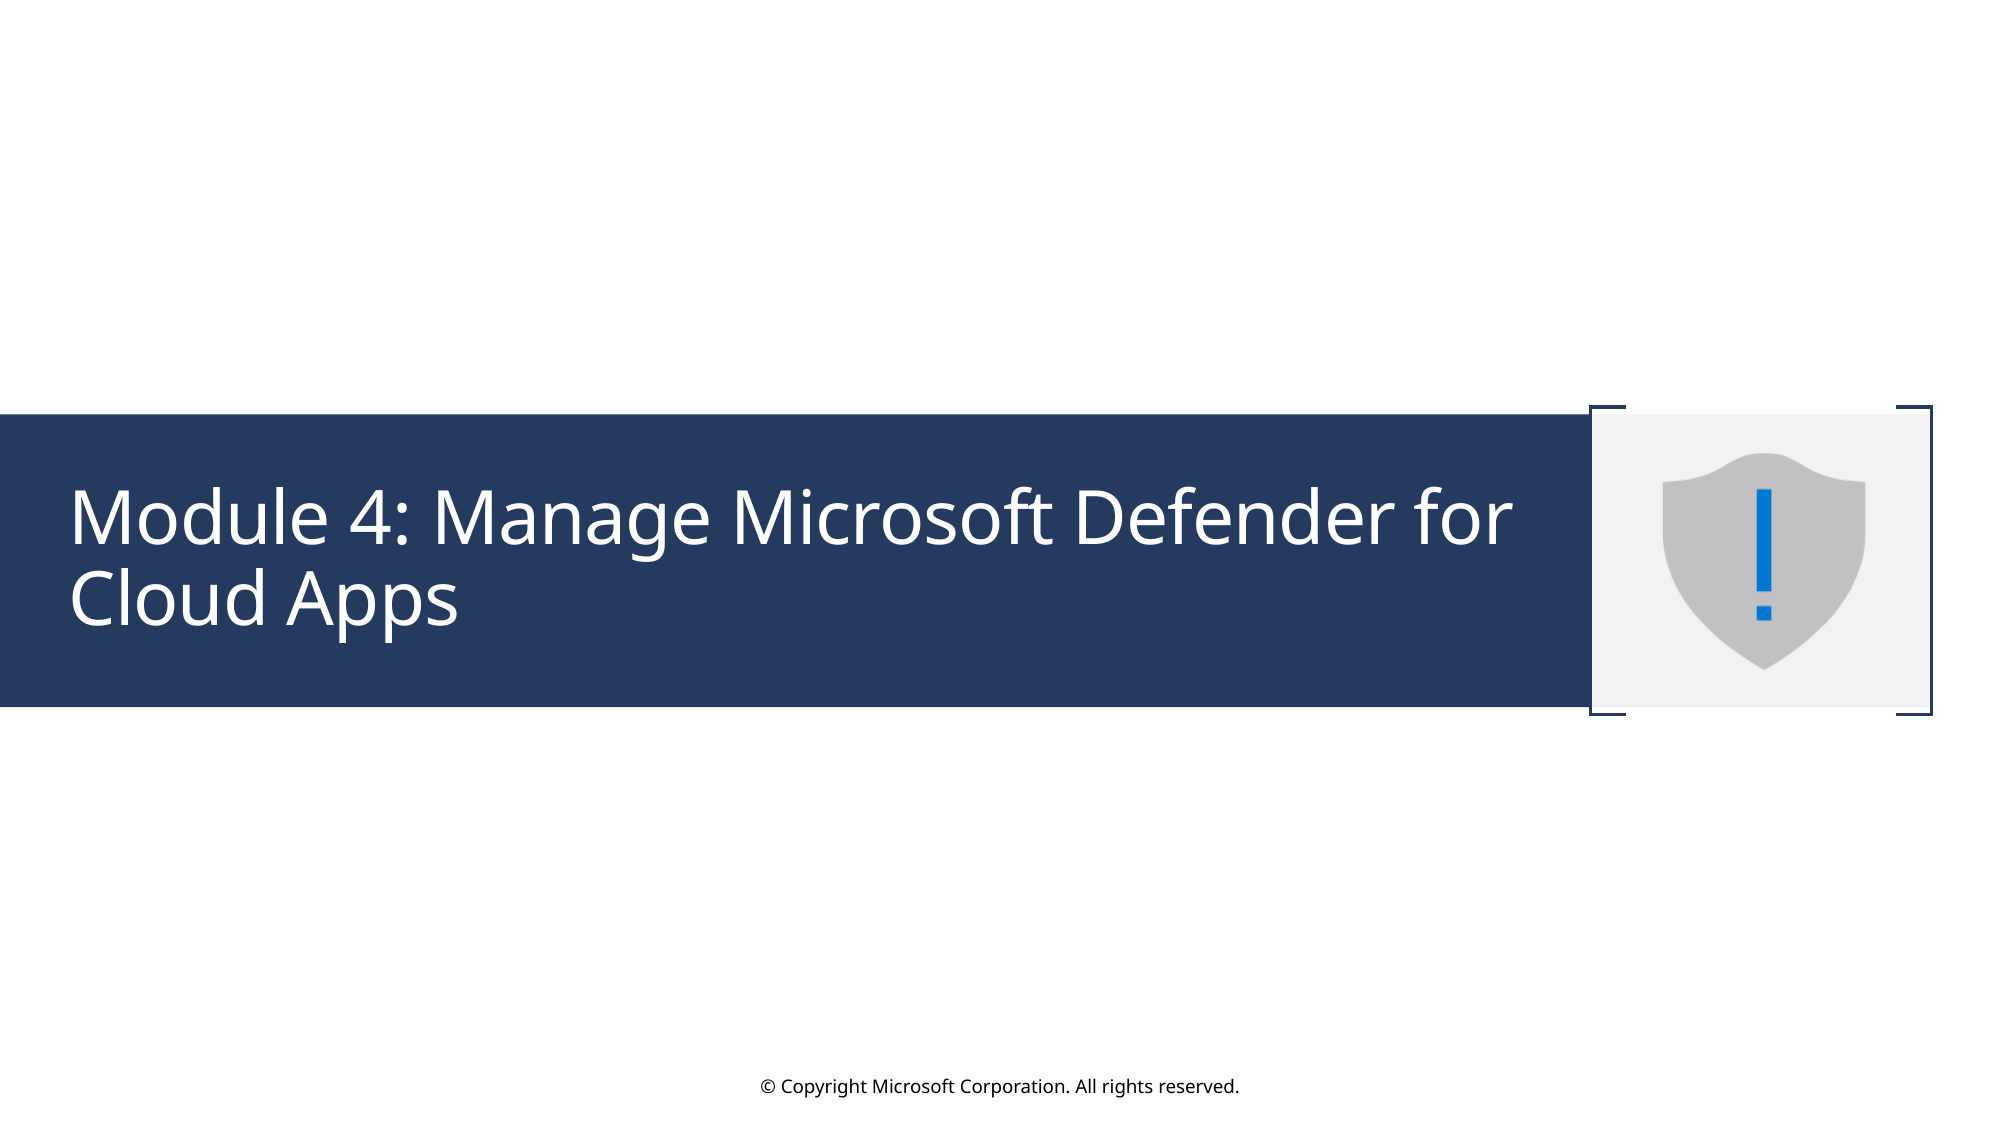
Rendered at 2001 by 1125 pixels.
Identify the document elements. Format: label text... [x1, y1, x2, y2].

title Module 4: Manage Microsoft Defender for Cloud Apps [68, 414, 1577, 708]
picture [1642, 441, 1888, 684]
